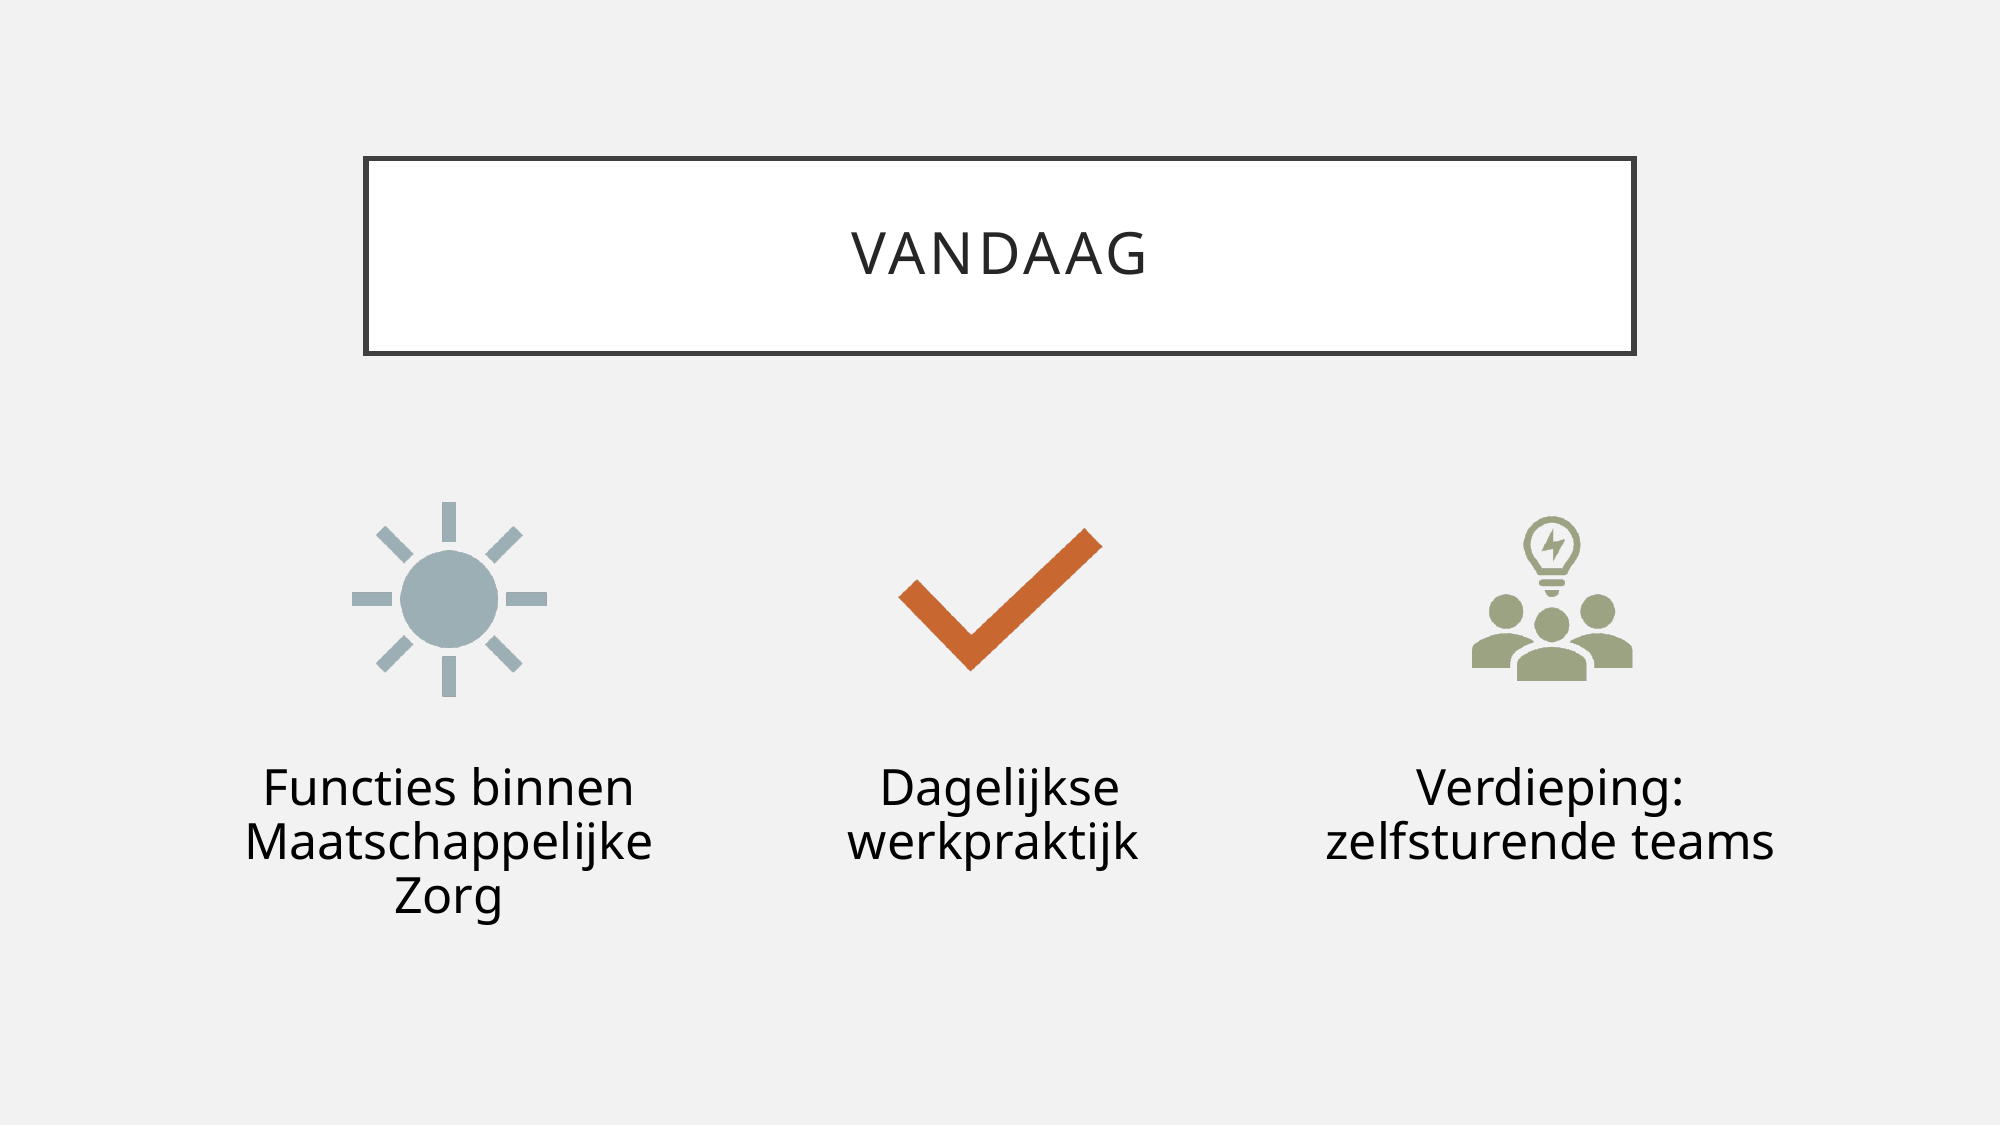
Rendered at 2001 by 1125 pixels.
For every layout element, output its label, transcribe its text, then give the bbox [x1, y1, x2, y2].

title vandaag [363, 156, 1637, 356]
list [158, 432, 1842, 942]
